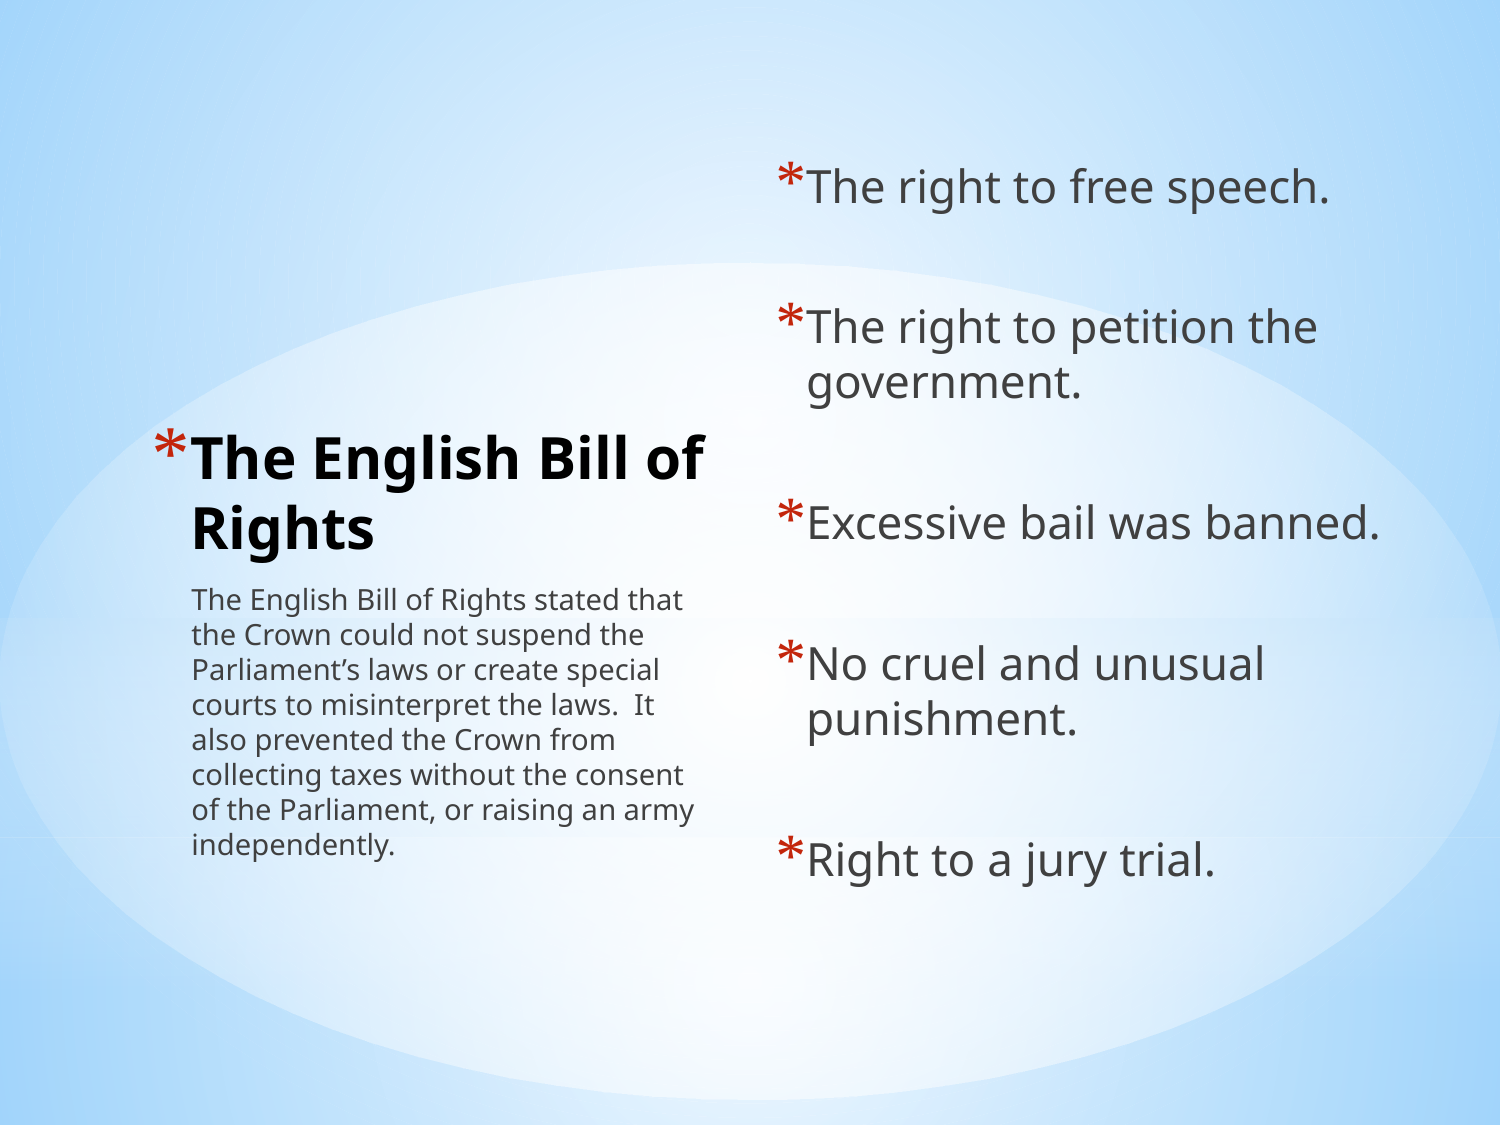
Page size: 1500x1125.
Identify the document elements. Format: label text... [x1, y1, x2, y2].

title The English Bill of Rights [137, 362, 735, 569]
list The English Bill of Rights stated that the Crown could not suspend the Parliament’s laws or create special courts to misinterpret the laws. It also prevented the Crown from collecting taxes without the consent of the Parliament, or raising an army independently. [176, 573, 733, 925]
list The right to free speech. The right to petition the government. Excessive bail was banned. No cruel and unusual punishment. Right to a jury trial. [753, 120, 1413, 923]
